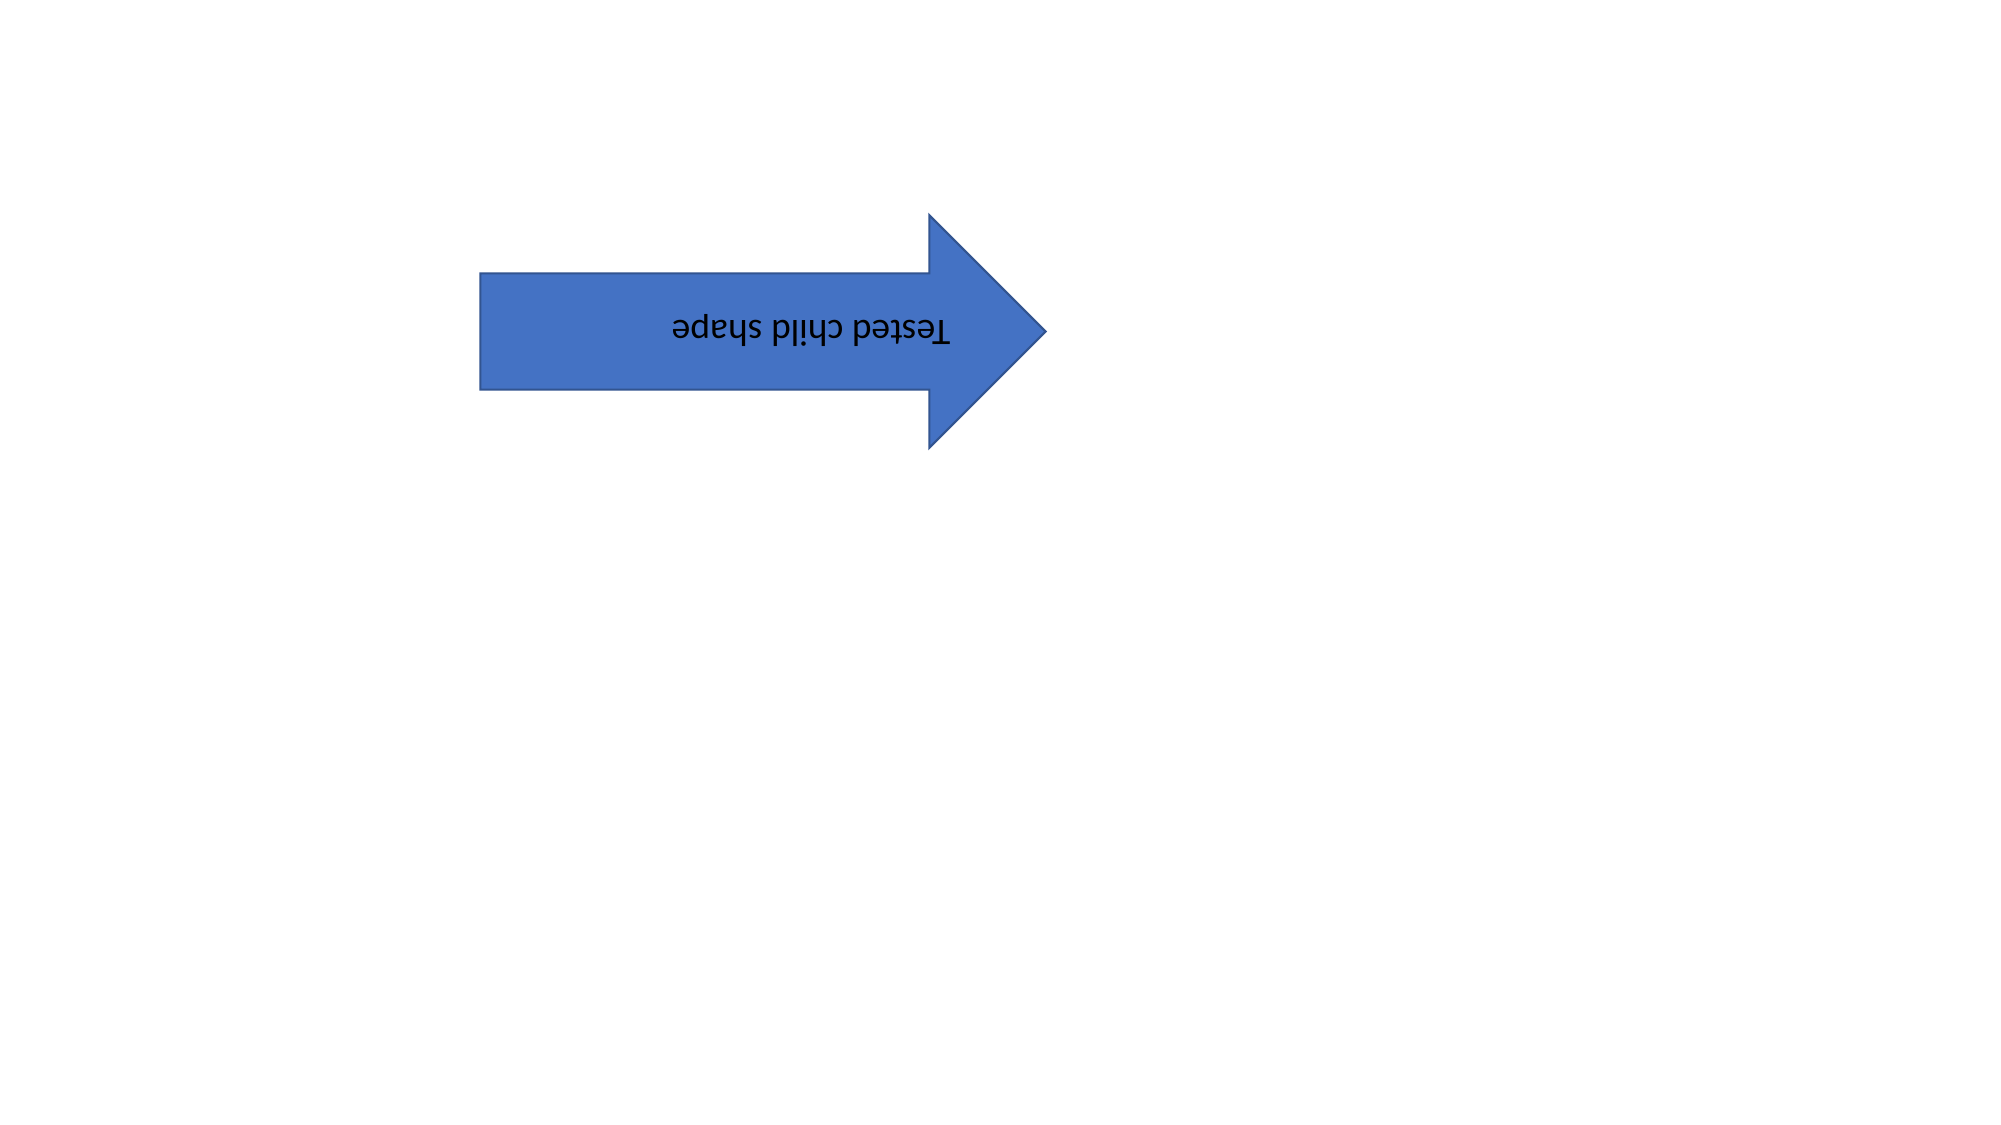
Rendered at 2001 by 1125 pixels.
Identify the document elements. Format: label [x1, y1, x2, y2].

text_box [480, 215, 1046, 448]
